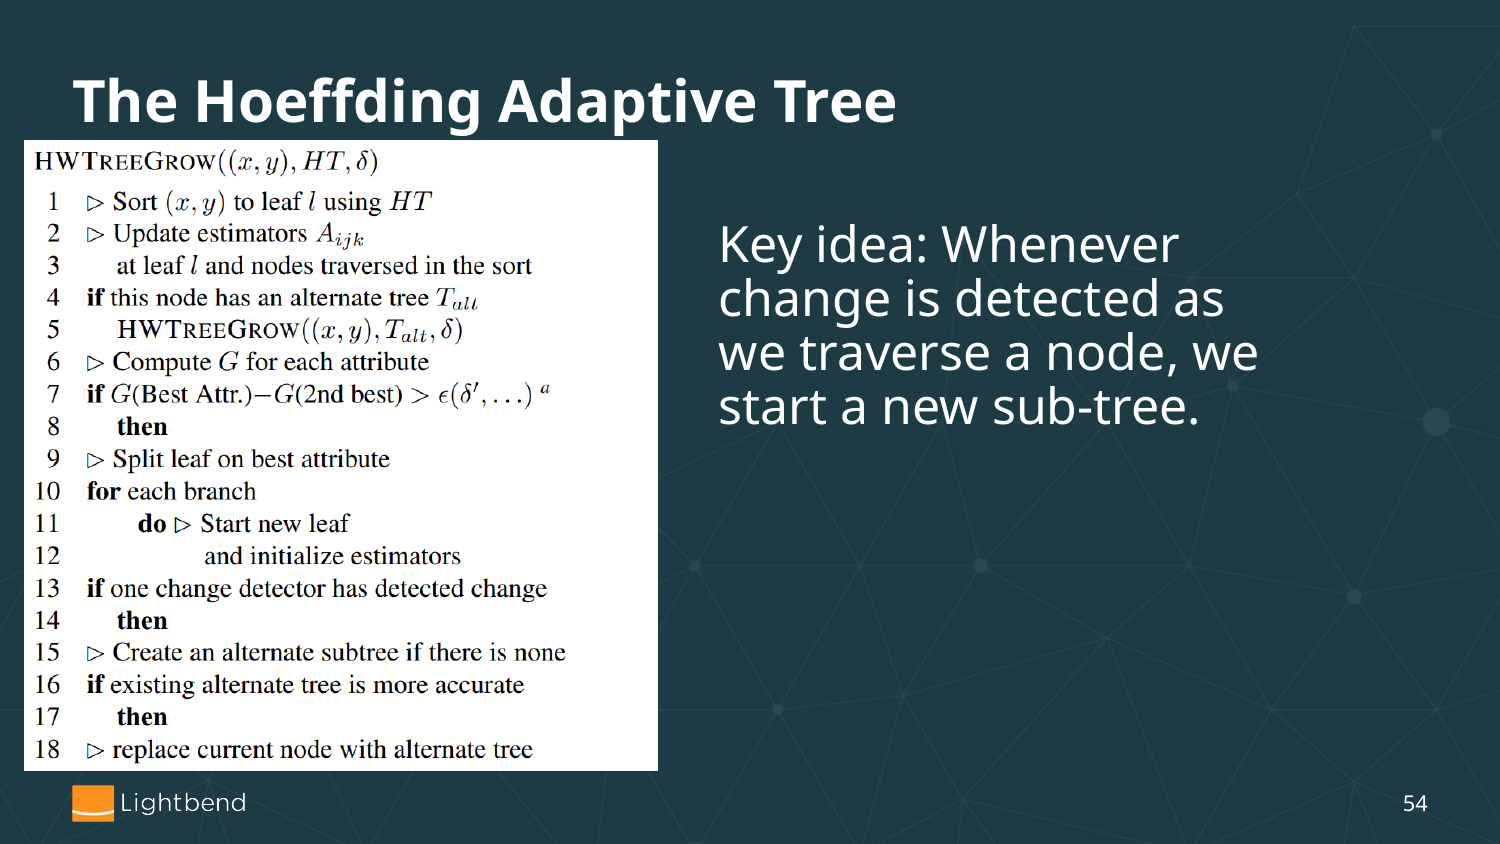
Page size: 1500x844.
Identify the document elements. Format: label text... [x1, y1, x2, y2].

title The Hoeffding Adaptive Tree [72, 54, 1428, 153]
list Key idea: Whenever change is detected as we traverse a node, we start a new sub-tree. [718, 219, 1300, 663]
slide_number ‹#› [1090, 782, 1428, 827]
picture [24, 140, 659, 772]
picture [72, 785, 245, 822]
